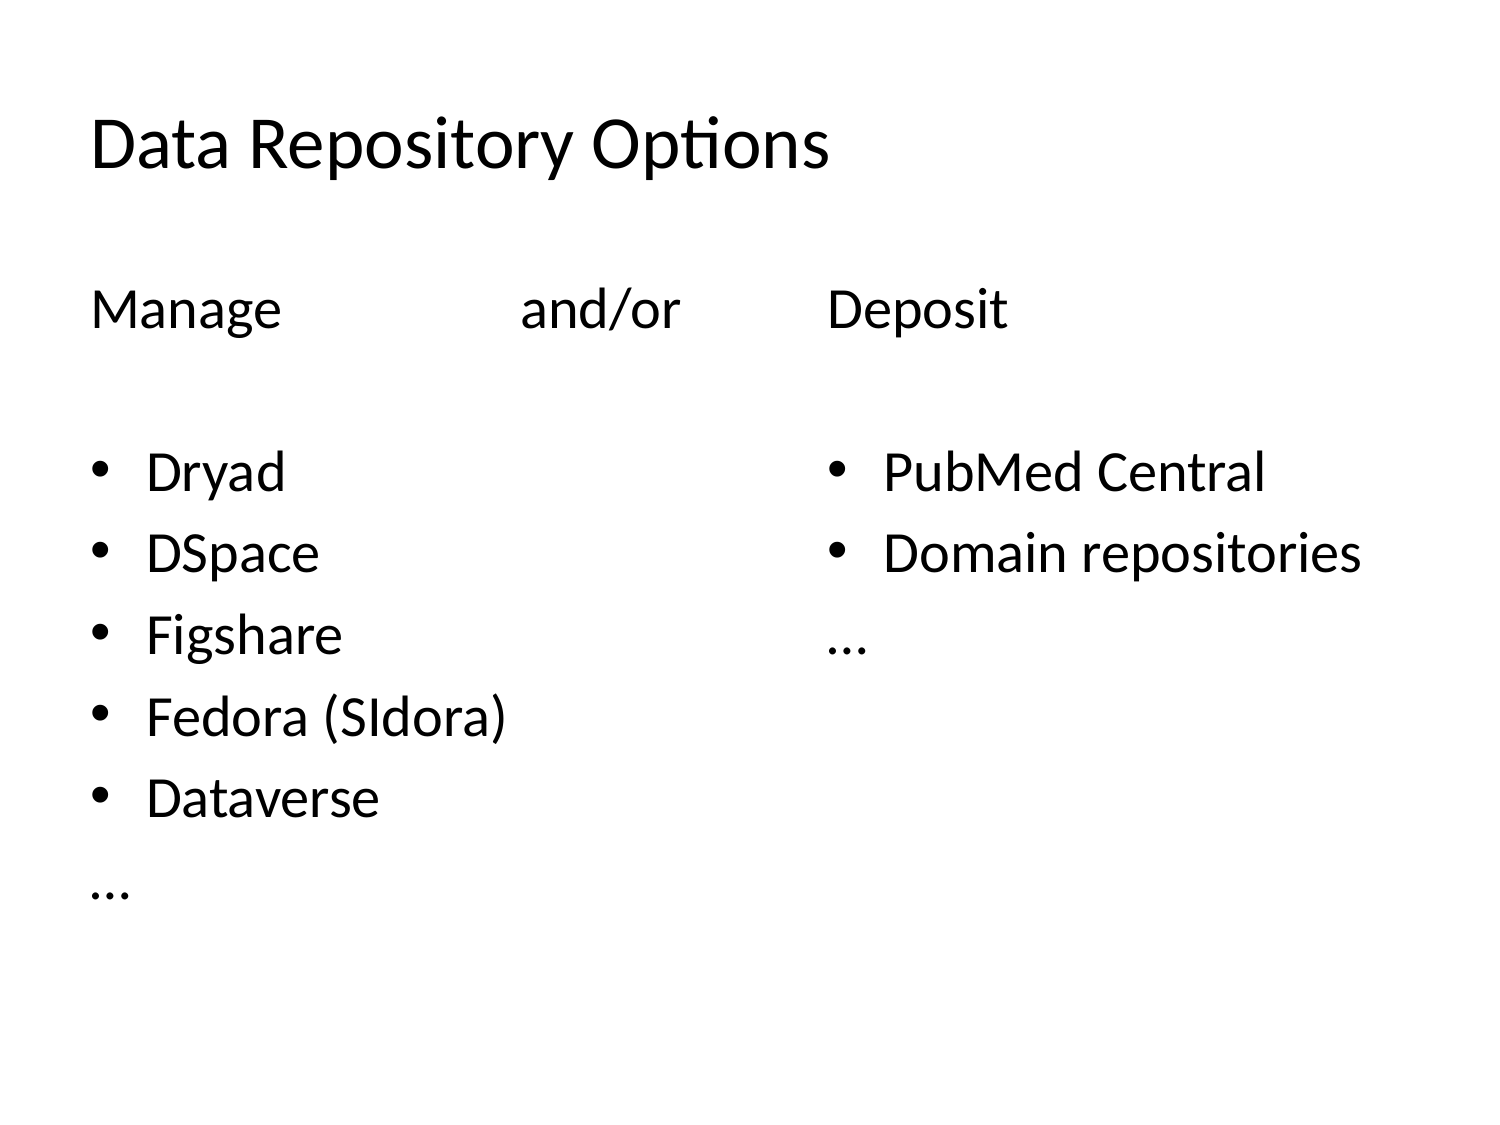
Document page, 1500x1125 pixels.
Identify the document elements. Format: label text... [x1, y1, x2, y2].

list Manage and/or Dryad DSpace Figshare Fedora (SIdora) Dataverse … [75, 262, 788, 1005]
title Data Repository Options [75, 45, 1425, 233]
text_box Deposit PubMed Central Domain repositories … [812, 262, 1475, 1005]
